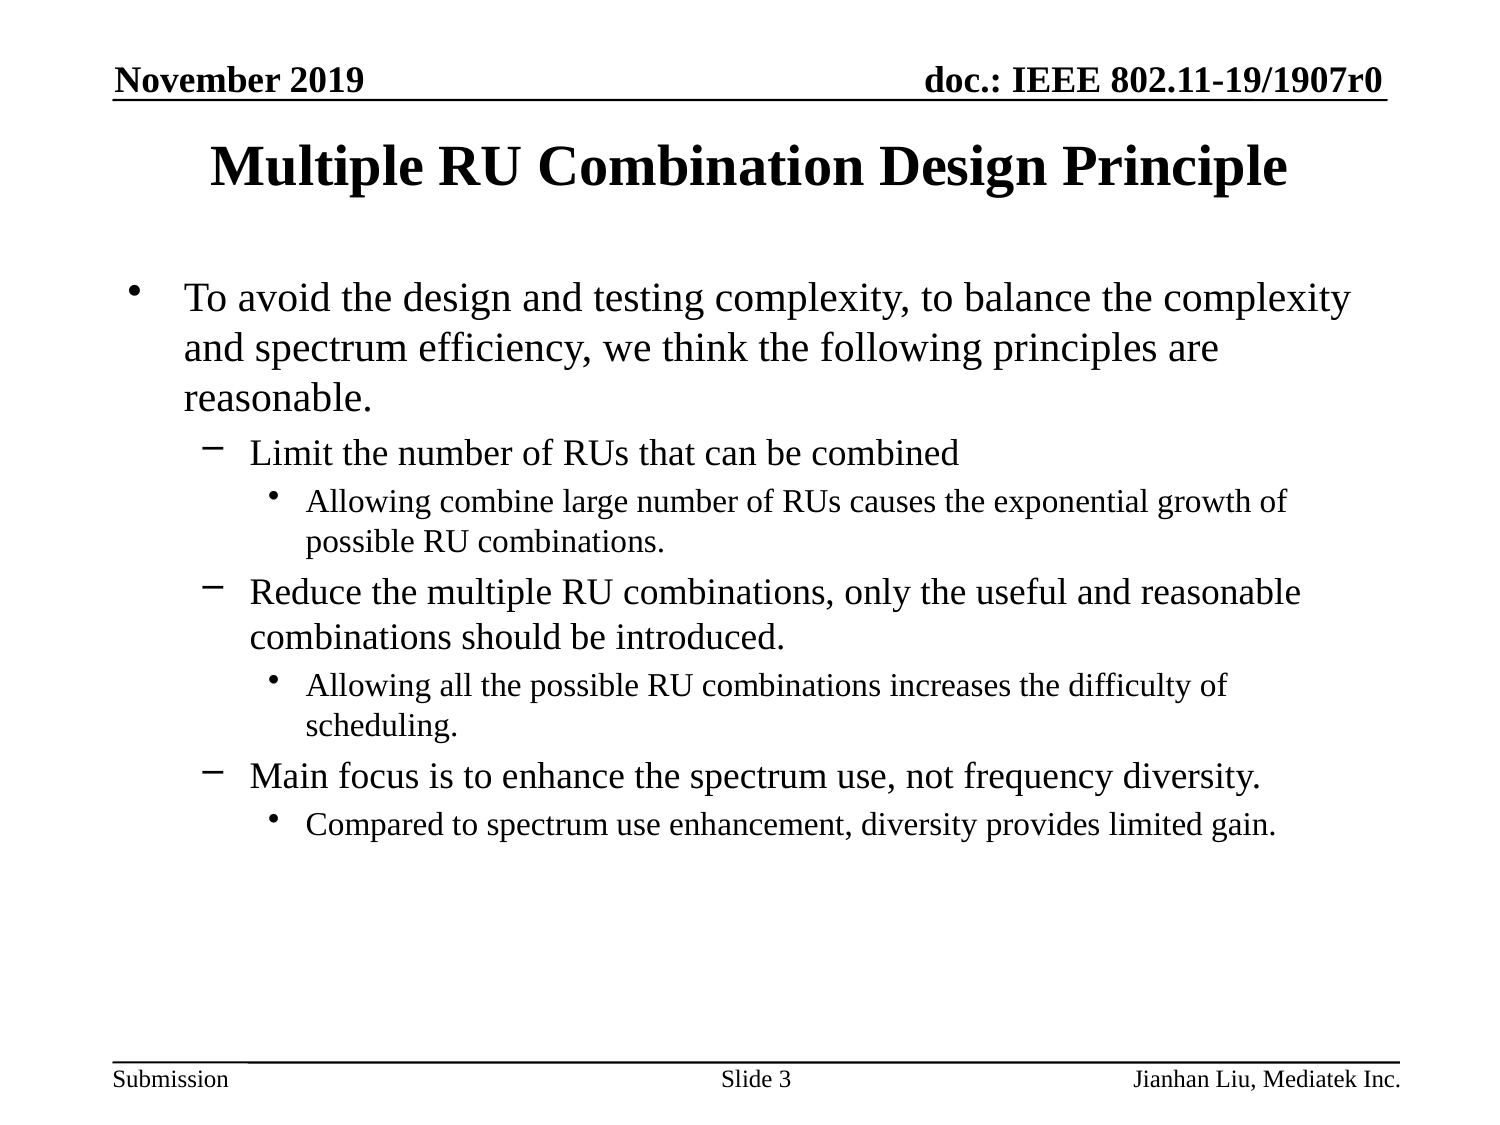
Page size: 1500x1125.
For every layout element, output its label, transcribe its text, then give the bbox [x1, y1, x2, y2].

slide_number Slide 3 [712, 1061, 800, 1093]
footer Jianhan Liu, Mediatek Inc. [1129, 1061, 1402, 1093]
title Multiple RU Combination Design Principle [112, 112, 1388, 213]
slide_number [114, 54, 368, 101]
list To avoid the design and testing complexity, to balance the complexity and spectrum efficiency, we think the following principles are reasonable. Limit the number of RUs that can be combined Allowing combine large number of RUs causes the exponential growth of possible RU combinations. Reduce the multiple RU combinations, only the useful and reasonable combinations should be introduced. Allowing all the possible RU combinations increases the difficulty of scheduling. Main focus is to enhance the spectrum use, not frequency diversity. Compared to spectrum use enhancement, diversity provides limited gain. [112, 262, 1388, 1001]
